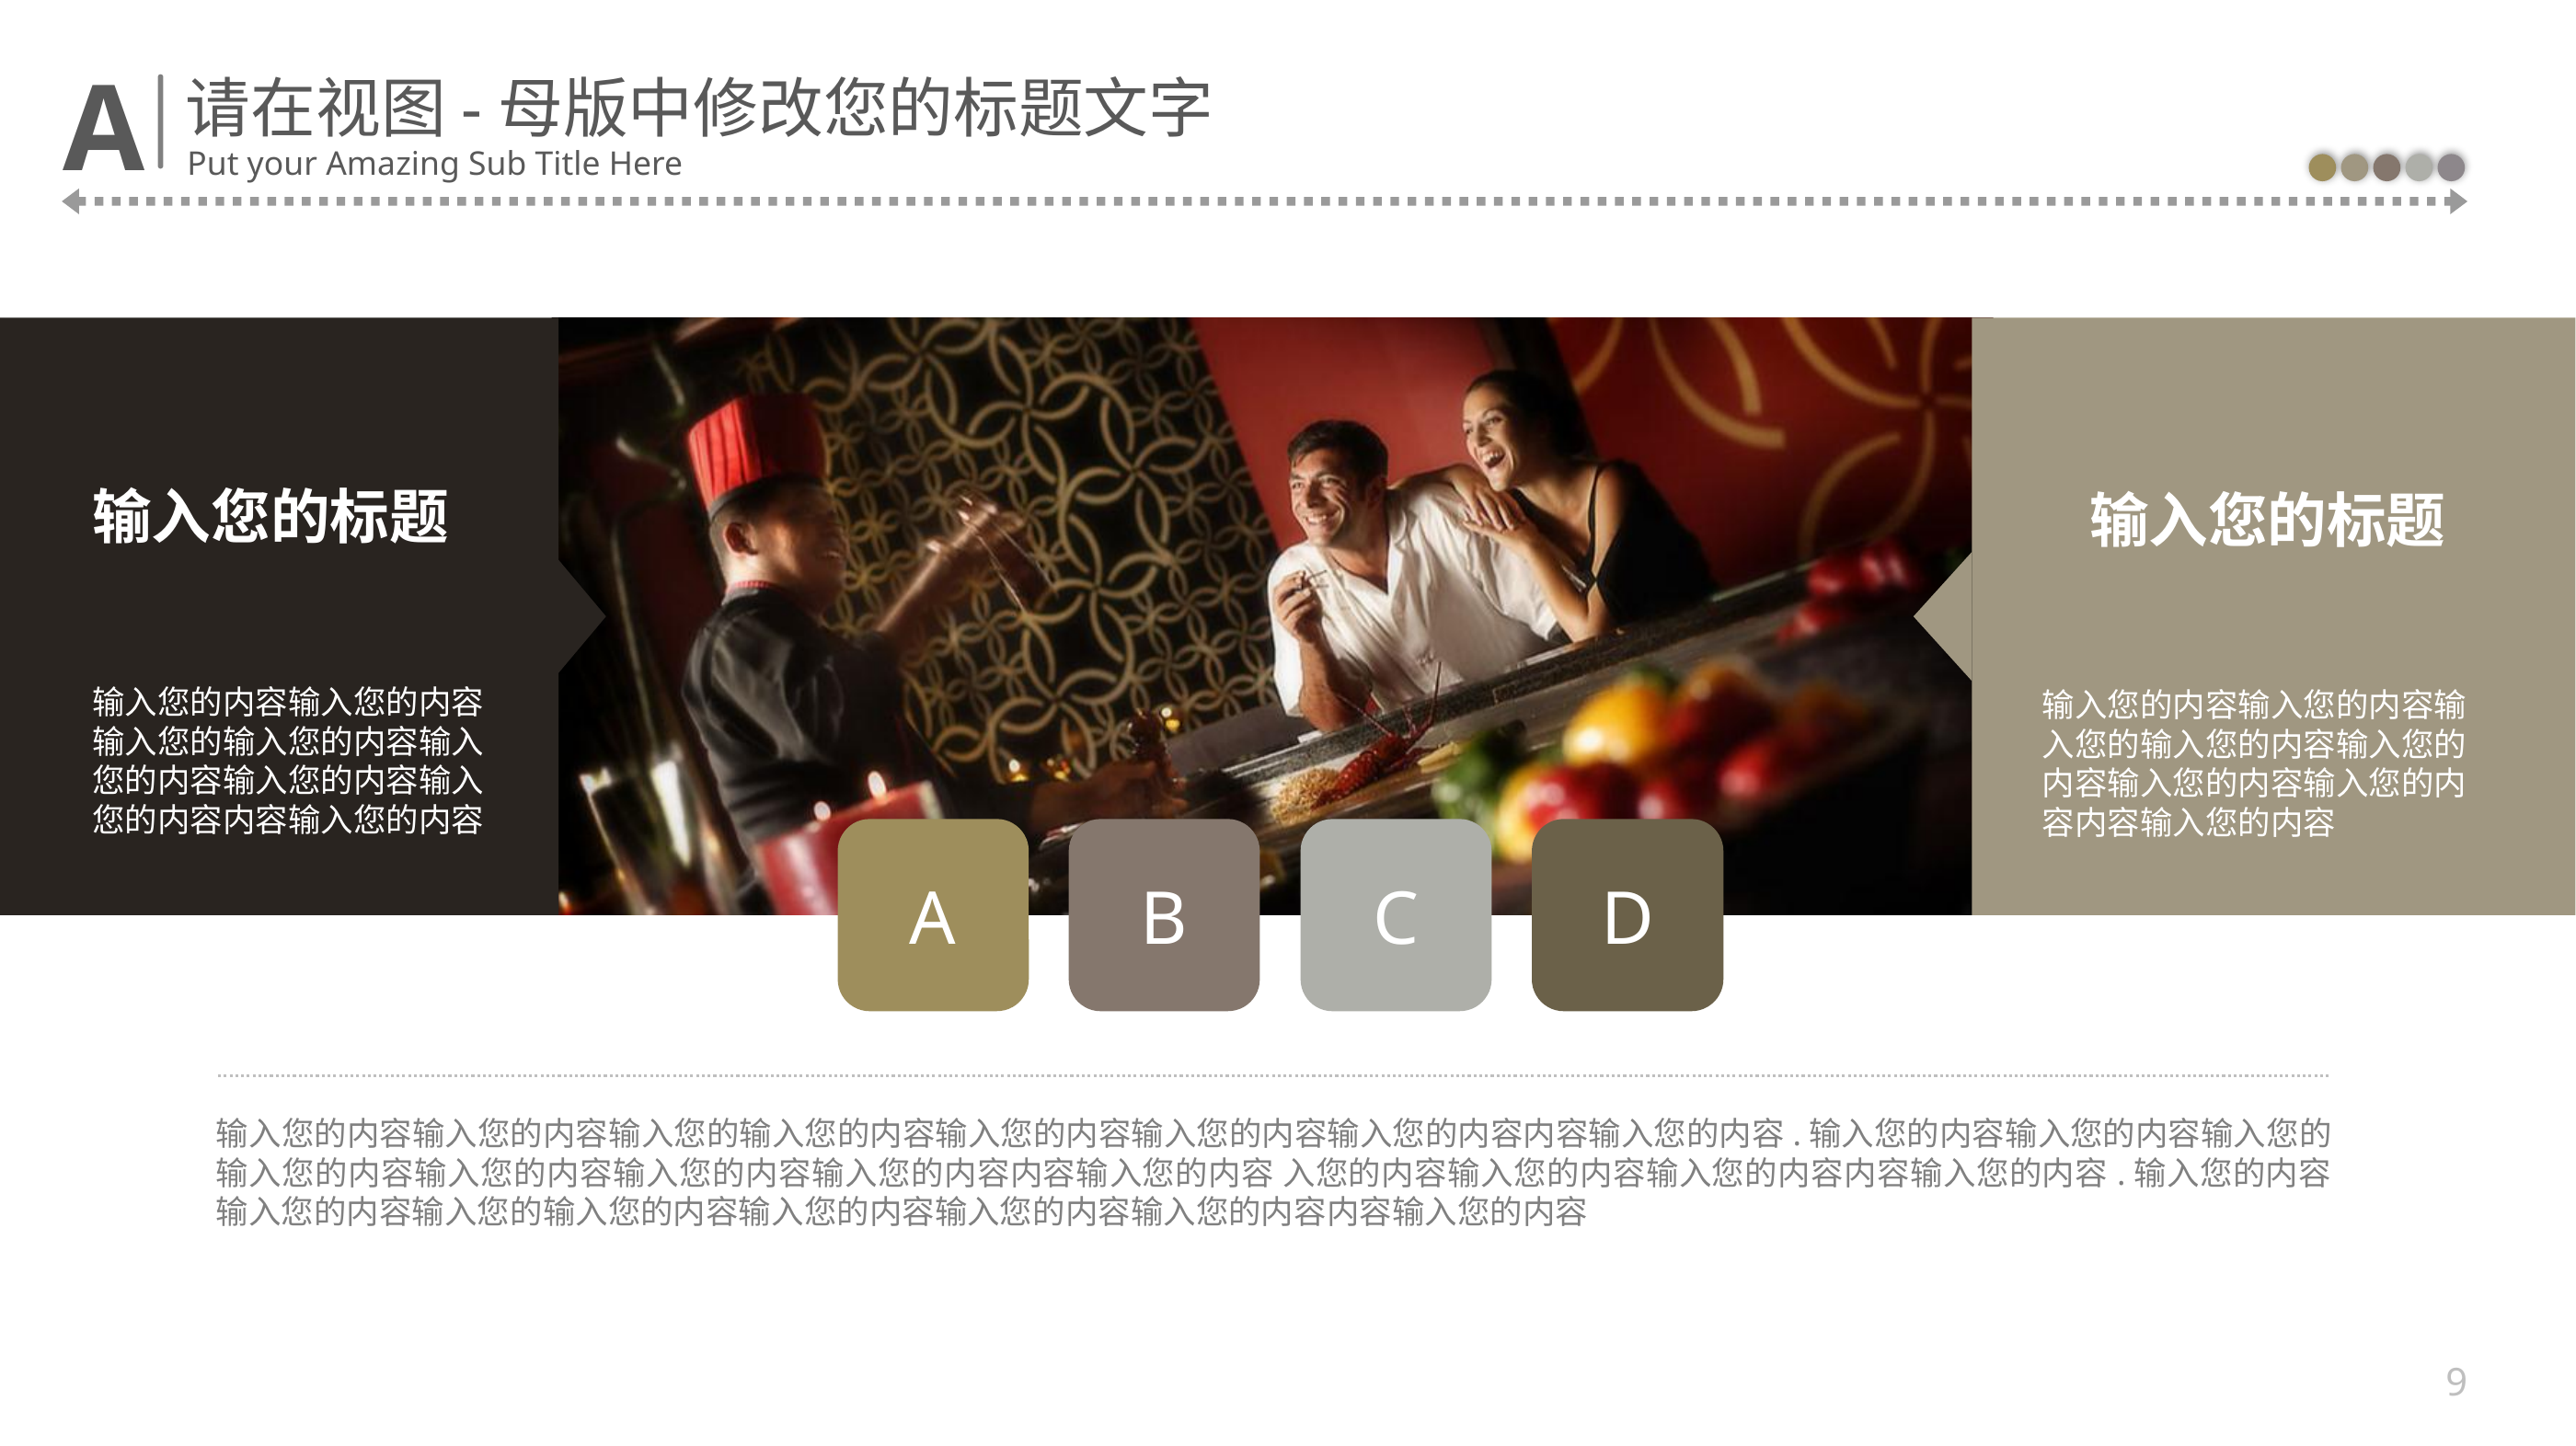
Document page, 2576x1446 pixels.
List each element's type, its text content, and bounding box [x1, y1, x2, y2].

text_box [0, 317, 606, 916]
text_box B [1068, 819, 1260, 1012]
text_box 输入您的内容输入您的内容输入您的输入您的内容输入您的内容输入您的内容输入您的内容内容输入您的内容.输入您的内容输入您的内容输入您的输入您的内容输入您的内容输入您的内容输入您的内容内容输入您的内容 入您的内容输入您的内容输入您的内容内容输入您的内容.输入您的内容输入您的内容输入您的输入您的内容输入您的内容输入您的内容输入您的内容内容输入您的内容 [216, 1113, 2332, 1231]
text_box D [1532, 819, 1724, 1012]
text_box [613, 316, 1909, 917]
text_box A [837, 819, 1029, 1012]
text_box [1913, 317, 2576, 916]
text_box C [1300, 819, 1492, 1012]
text_box 9 [2415, 1352, 2499, 1433]
